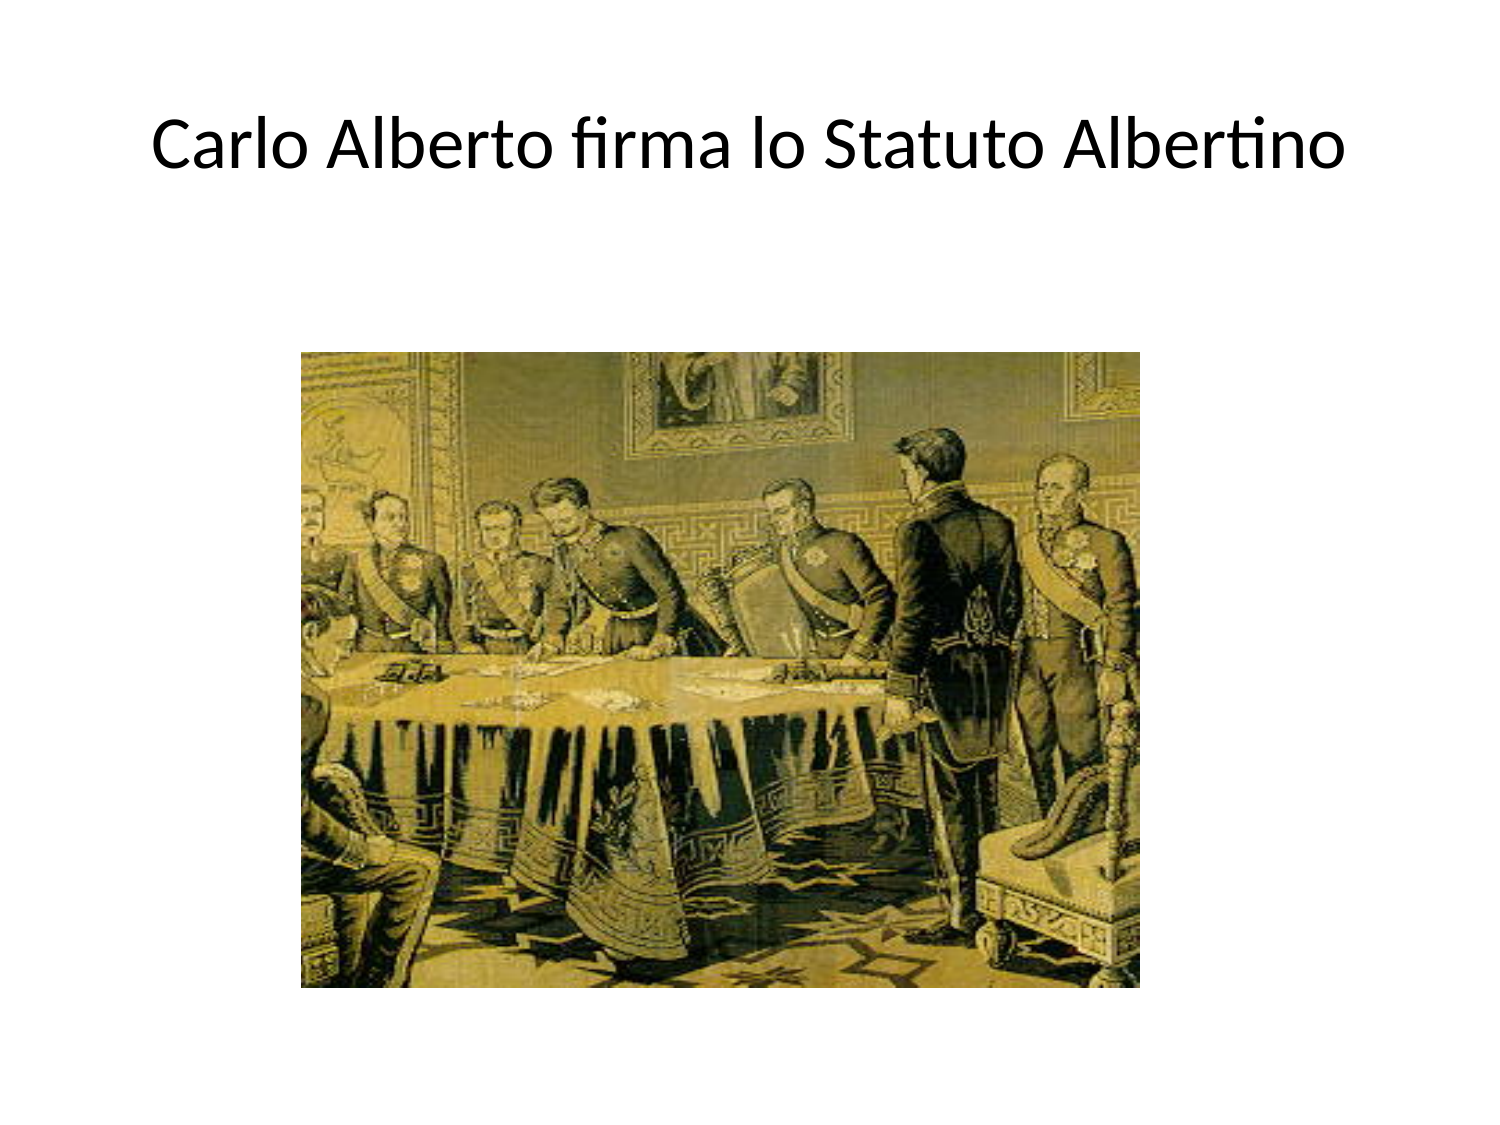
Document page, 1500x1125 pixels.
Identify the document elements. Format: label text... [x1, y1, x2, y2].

title Carlo Alberto firma lo Statuto Albertino [75, 45, 1425, 233]
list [300, 352, 1140, 988]
